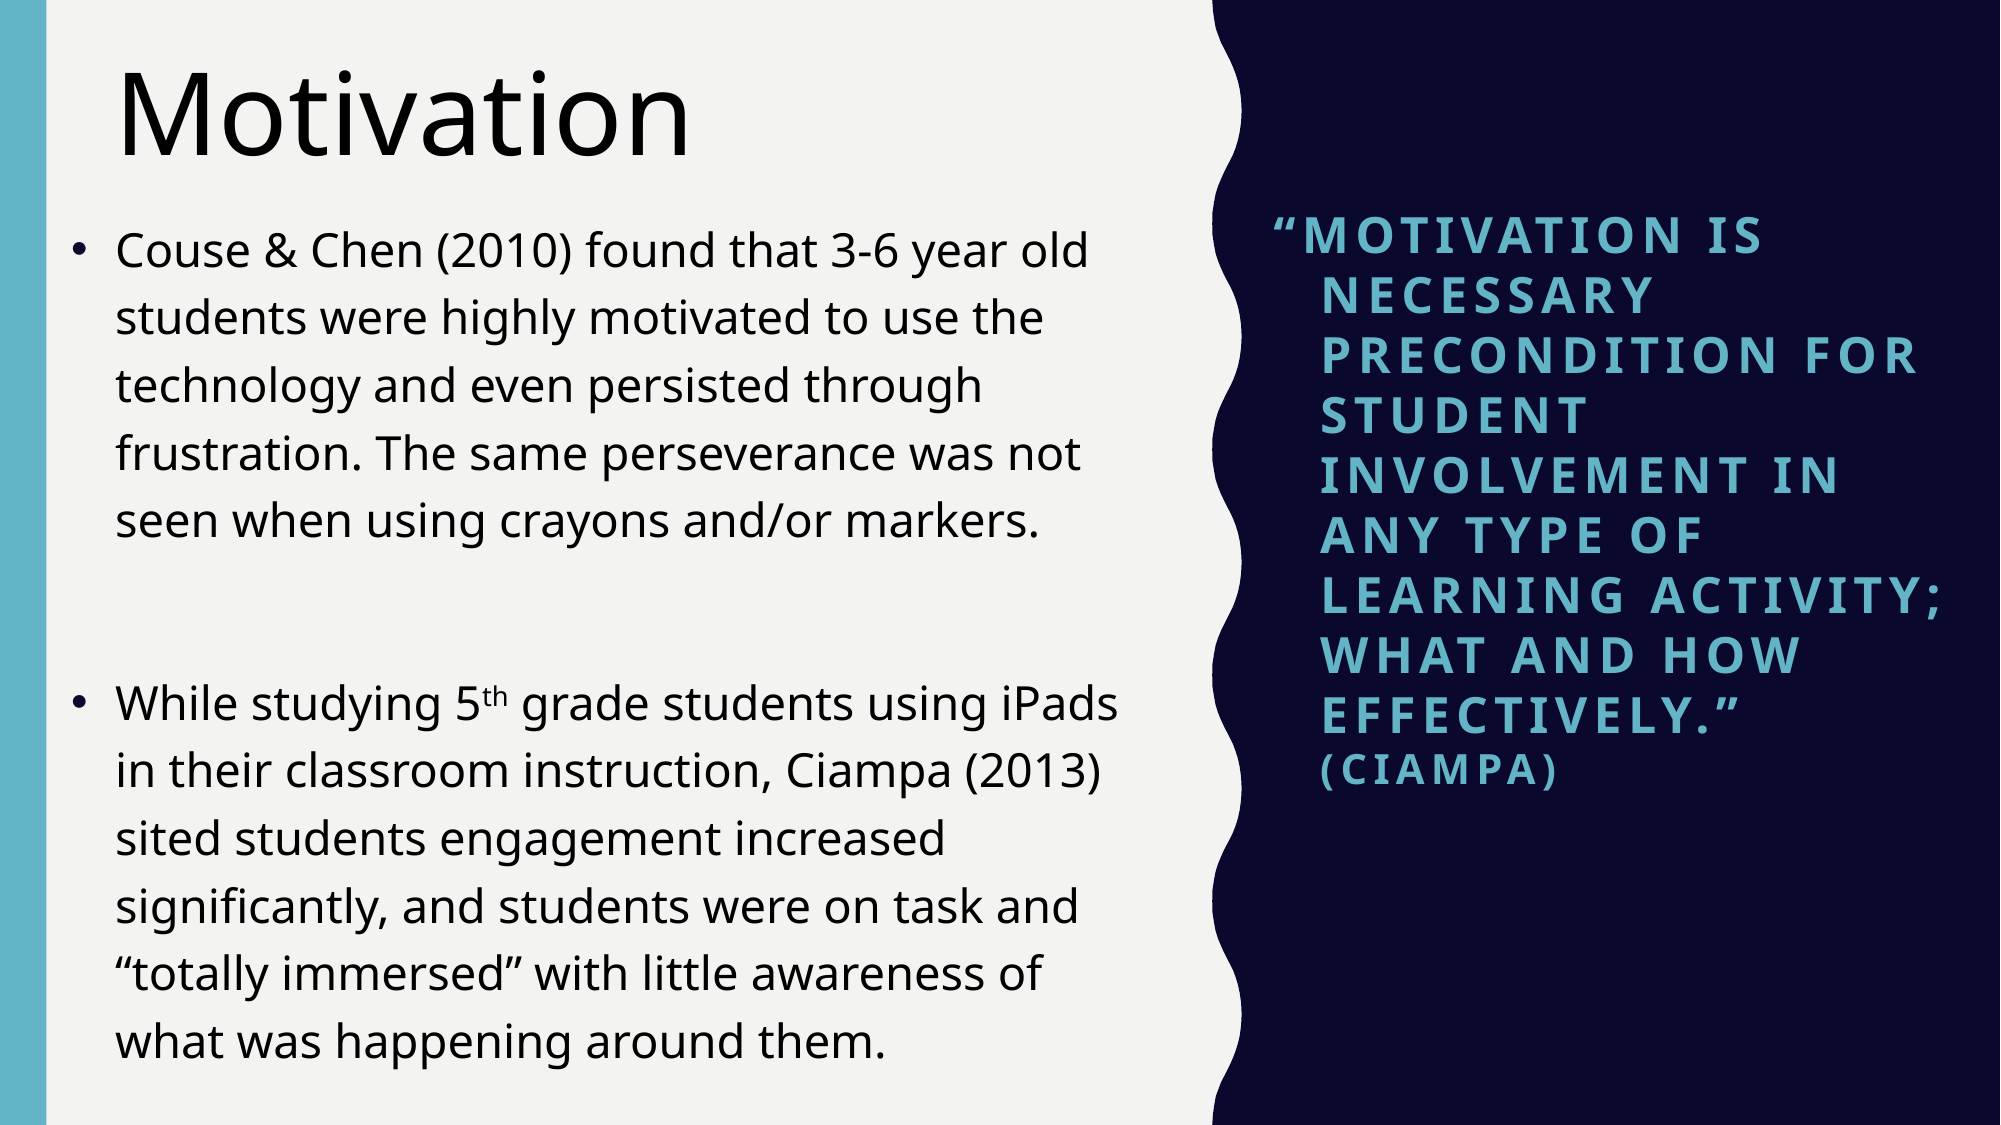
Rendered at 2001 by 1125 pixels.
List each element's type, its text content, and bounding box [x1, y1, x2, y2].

list Motivation [99, 18, 720, 201]
title “Motivation is necessary precondition for student involvement in any type of learning activity; what and how effectively.” (Ciampa) [1258, 177, 2000, 801]
list Couse & Chen (2010) found that 3-6 year old students were highly motivated to use the technology and even persisted through frustration. The same perseverance was not seen when using crayons and/or markers. While studying 5th grade students using iPads in their classroom instruction, Ciampa (2013) sited students engagement increased significantly, and students were on task and “totally immersed” with little awareness of what was happening around them. [56, 201, 1138, 1090]
